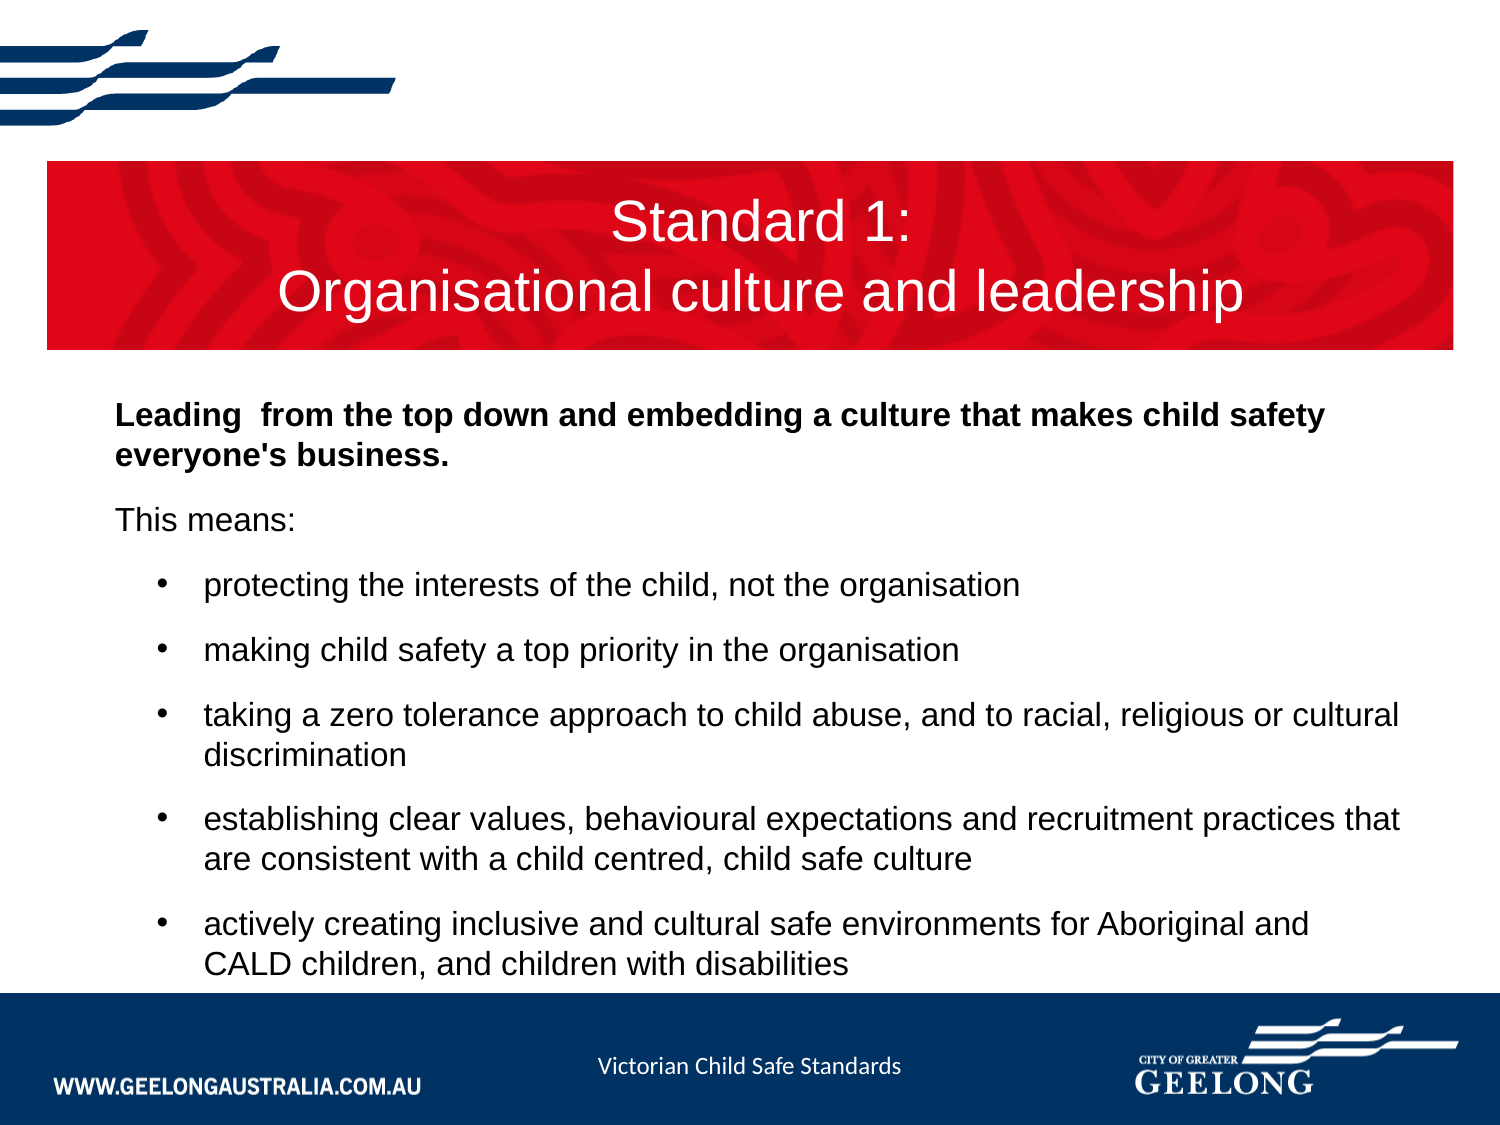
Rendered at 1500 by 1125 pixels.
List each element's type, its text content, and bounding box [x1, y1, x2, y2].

text_box Standard 1: Organisational culture and leadership Leading from the top down and embedding a culture that makes child safety everyone's business. This means: protecting the interests of the child, not the organisation making child safety a top priority in the organisation taking a zero tolerance approach to child abuse, and to racial, religious or cultural discrimination establishing clear values, behavioural expectations and recruitment practices that are consistent with a child centred, child safe culture actively creating inclusive and cultural safe environments for Aboriginal and CALD children, and children with disabilities [100, 358, 1424, 990]
picture [0, 30, 396, 126]
picture [46, 161, 1454, 350]
footer Victorian Child Safe Standards [512, 1042, 988, 1103]
picture [0, 993, 1500, 1125]
